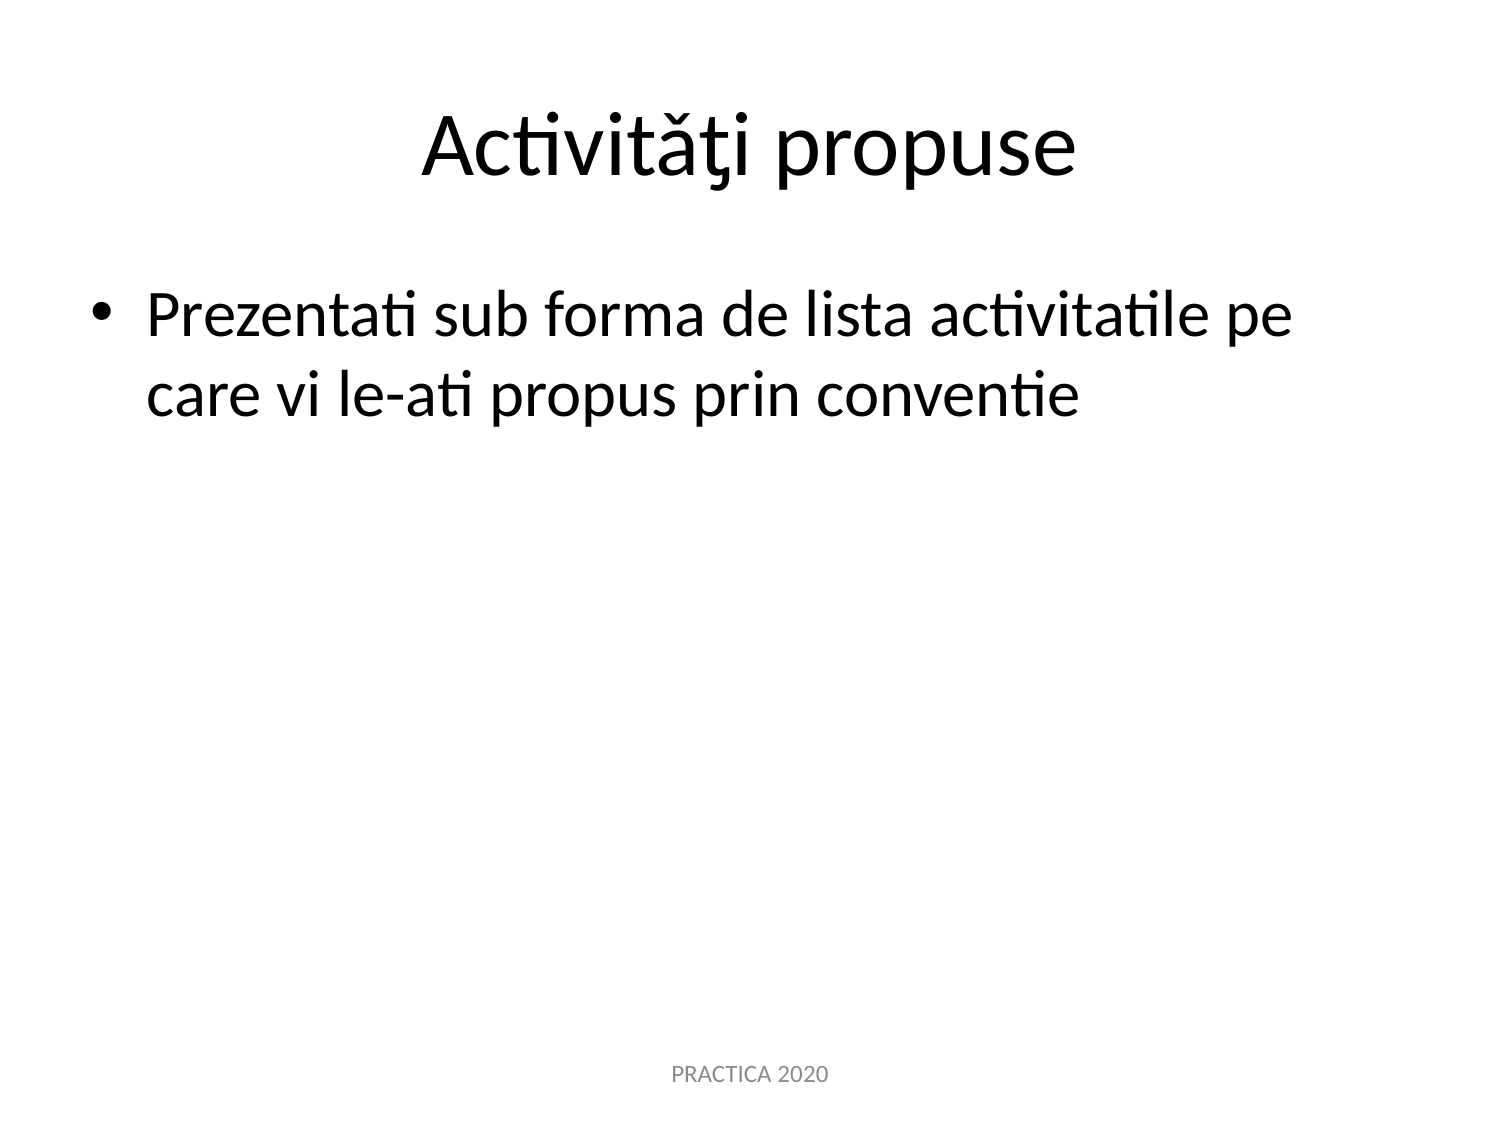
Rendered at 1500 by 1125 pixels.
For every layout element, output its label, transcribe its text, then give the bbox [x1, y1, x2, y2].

title Activitǎƫi propuse [75, 45, 1425, 233]
footer PRACTICA 2020 [512, 1042, 988, 1103]
list Prezentati sub forma de lista activitatile pe care vi le-ati propus prin conventie [75, 262, 1425, 1005]
